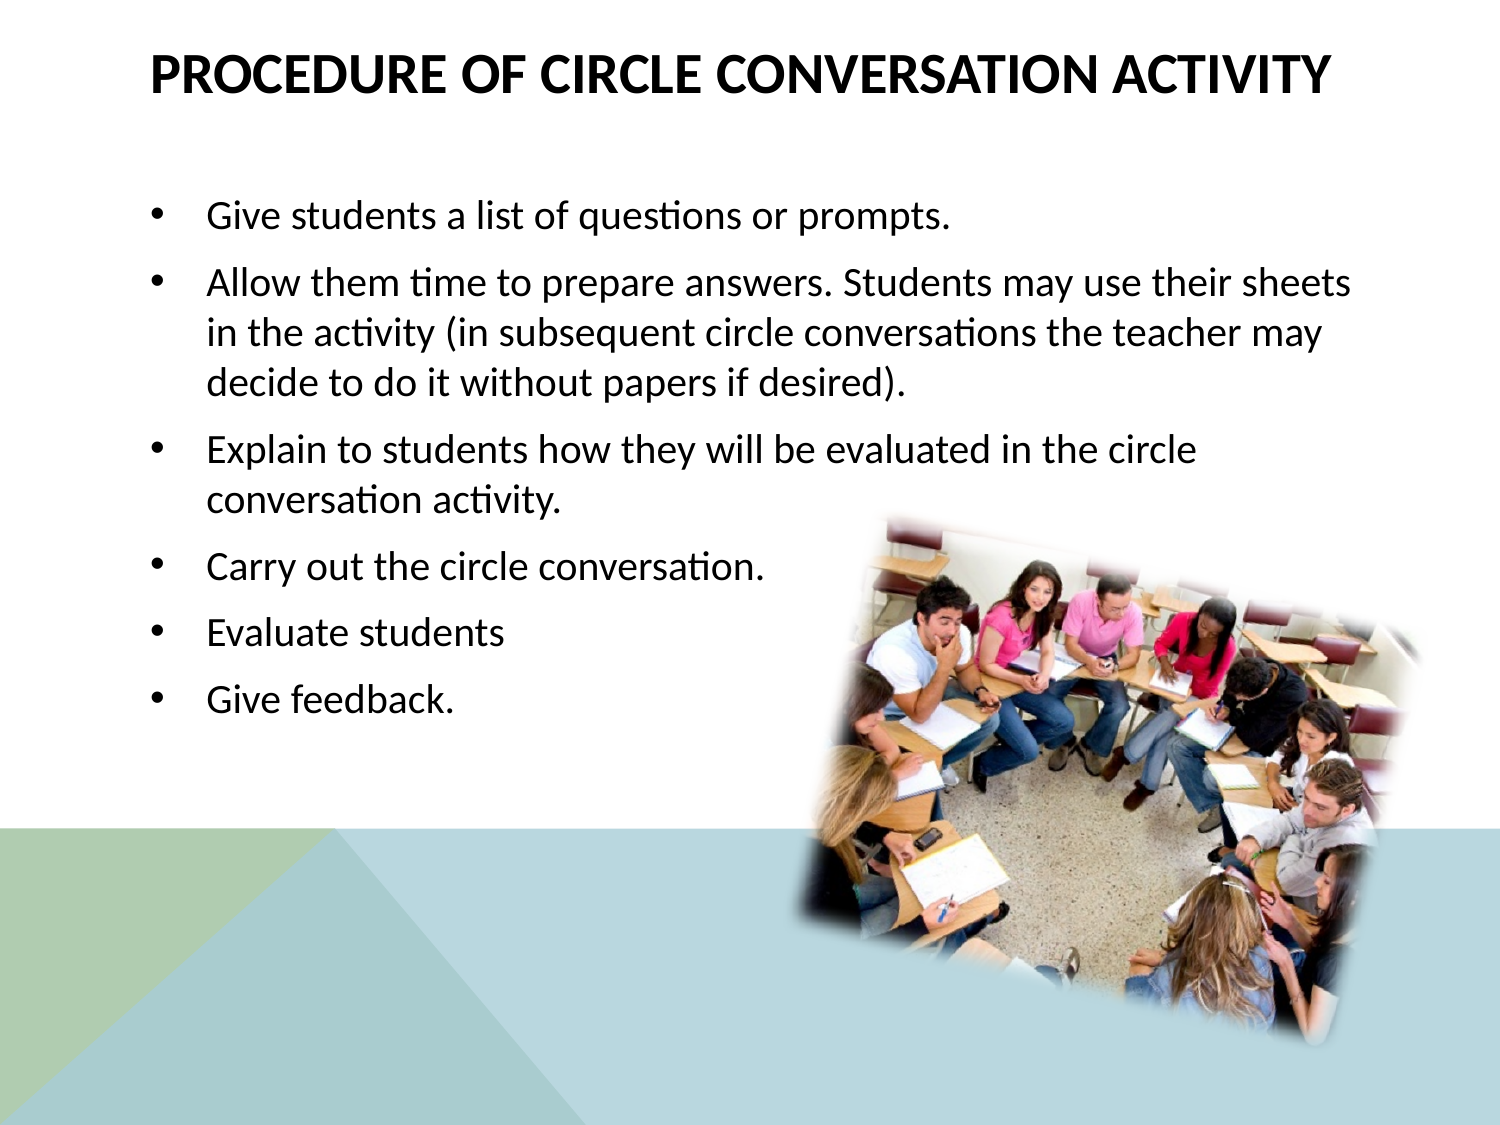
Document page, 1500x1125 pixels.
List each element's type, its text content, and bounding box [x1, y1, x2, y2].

title Procedure of Circle Conversation Activity [135, 60, 1369, 150]
picture [813, 540, 1396, 1023]
list Give students a list of questions or prompts. Allow them time to prepare answers. Students may use their sheets in the activity (in subsequent circle conversations the teacher may decide to do it without papers if desired). Explain to students how they will be evaluated in the circle conversation activity. Carry out the circle conversation. Evaluate students Give feedback. [135, 180, 1369, 768]
